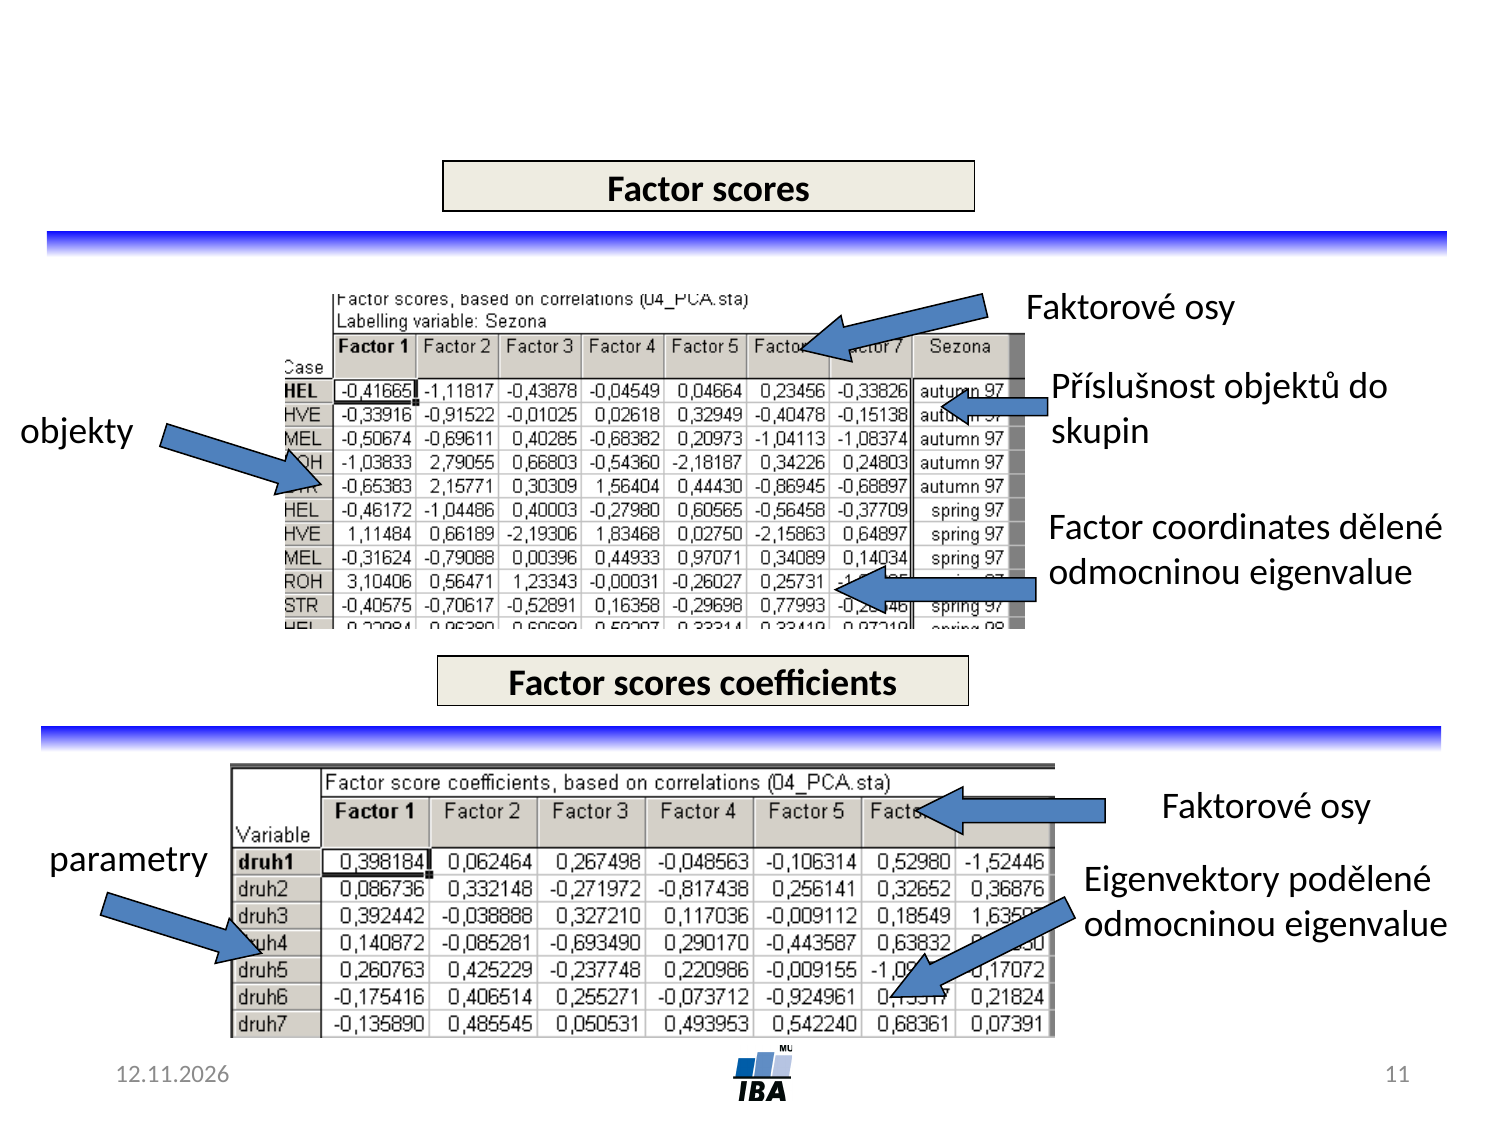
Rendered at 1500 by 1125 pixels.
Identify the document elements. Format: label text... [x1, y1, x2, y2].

text_box objekty [5, 398, 149, 459]
text_box parametry [34, 826, 224, 887]
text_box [229, 762, 1055, 1039]
text_box [1030, 577, 1036, 602]
text_box [100, 892, 224, 964]
text_box Příslušnost objektů do skupin [1036, 353, 1471, 459]
text_box [46, 231, 1447, 257]
text_box Factor scores [443, 160, 975, 211]
text_box [41, 726, 1442, 752]
text_box [159, 423, 279, 495]
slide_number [100, 1043, 451, 1103]
text_box Eigenvektory podělené odmocninou eigenvalue [1068, 847, 1500, 952]
text_box Factor coordinates dělené odmocninou eigenvalue [1033, 495, 1462, 600]
text_box [1030, 397, 1048, 416]
text_box [1060, 798, 1106, 823]
slide_number 11 [1074, 1043, 1425, 1103]
text_box Faktorové osy [1147, 773, 1387, 834]
text_box [1060, 897, 1076, 926]
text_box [284, 294, 1025, 630]
text_box Factor scores coefficients [437, 655, 969, 706]
text_box Faktorové osy [1011, 274, 1251, 335]
